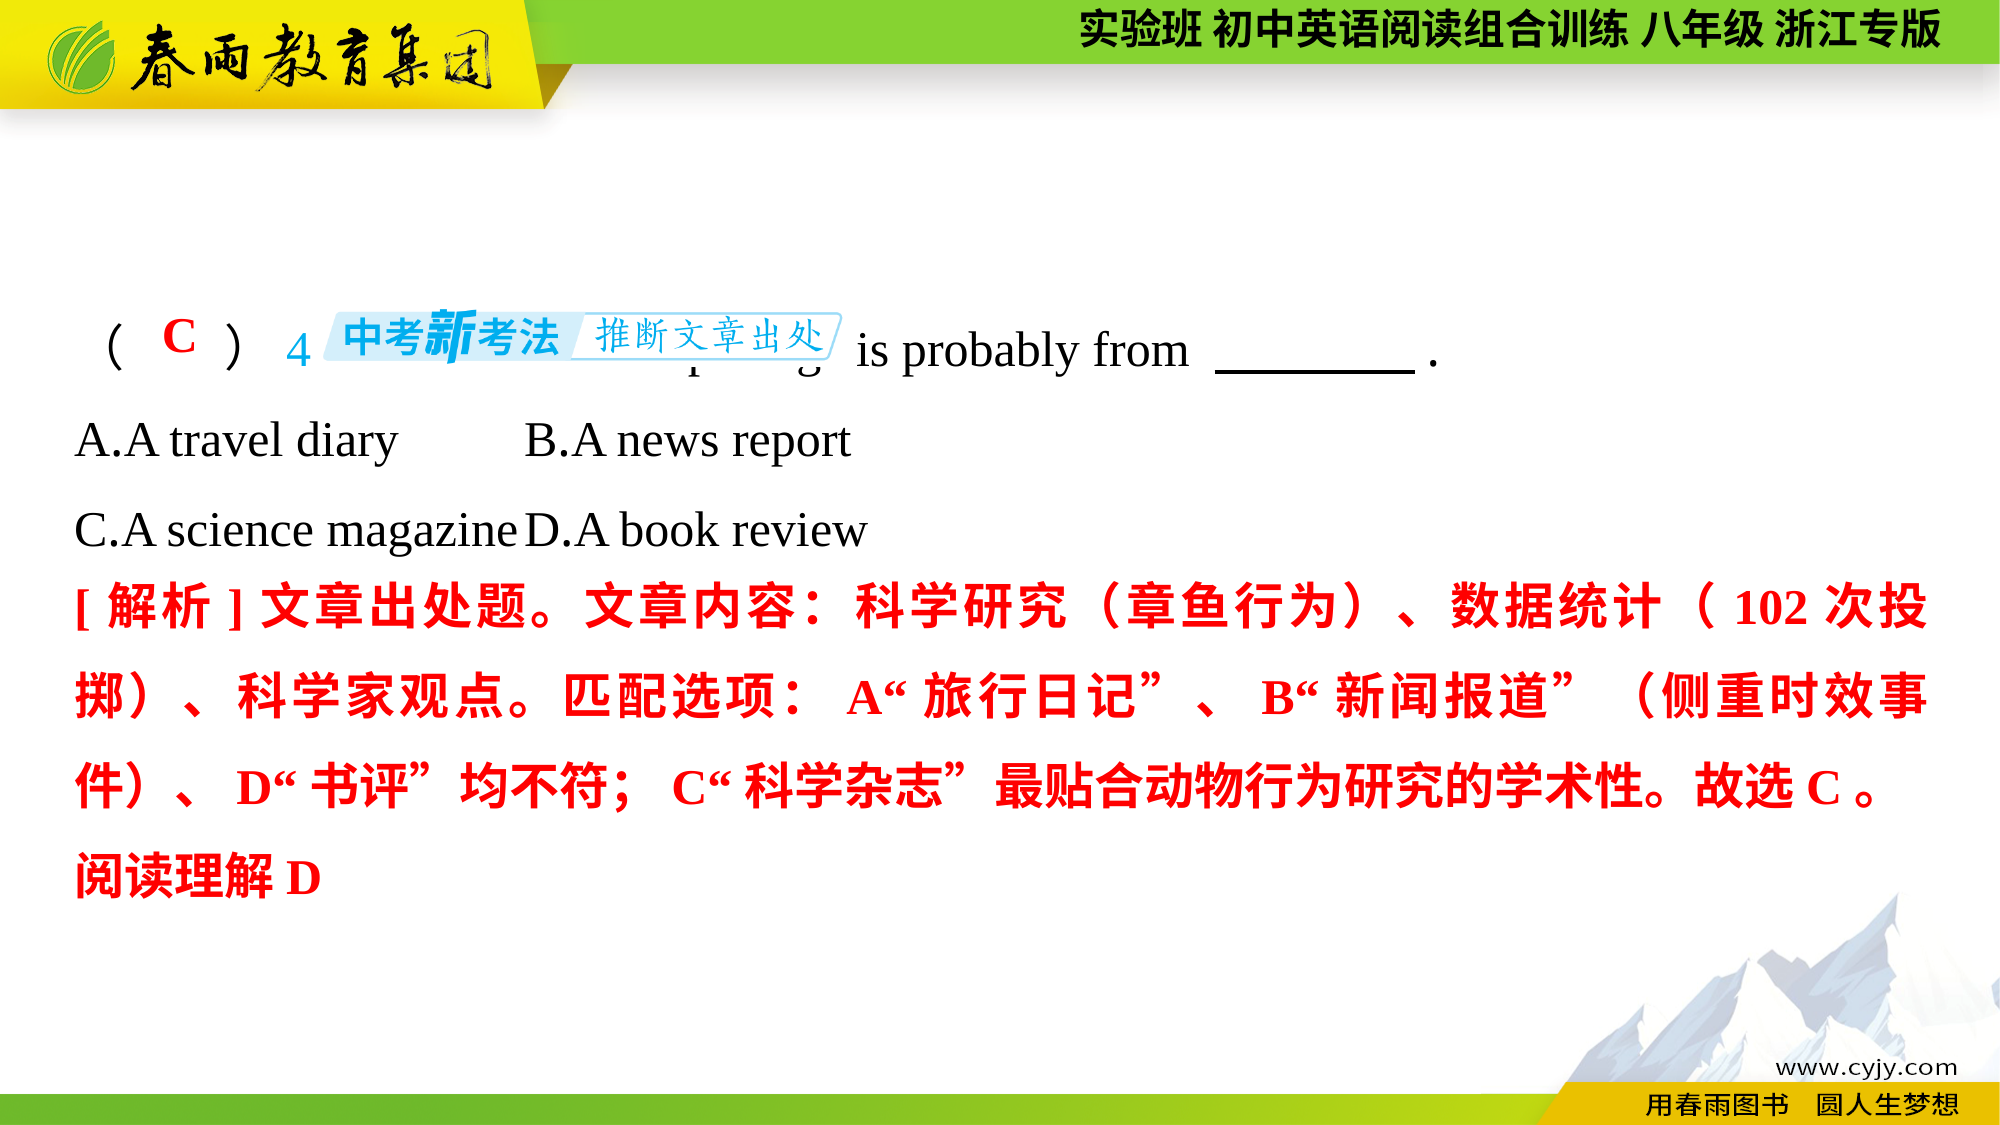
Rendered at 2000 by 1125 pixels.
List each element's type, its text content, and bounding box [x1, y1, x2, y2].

picture [0, 0, 2000, 1125]
text_box [解析]文章出处题。文章内容：科学研究（章鱼行为）、数据统计（102次投掷）、科学家观点。匹配选项：A“旅行日记”、B“新闻报道”（侧重时效事件）、D“书评”均不符；C“科学杂志”最贴合动物行为研究的学术性。故选C。 阅读理解D [59, 537, 1944, 913]
list （ ）4. The passage is probably from . A.A travel diary B.A news report C.A science magazine D.A book review [59, 278, 1944, 537]
text_box C [147, 295, 213, 370]
